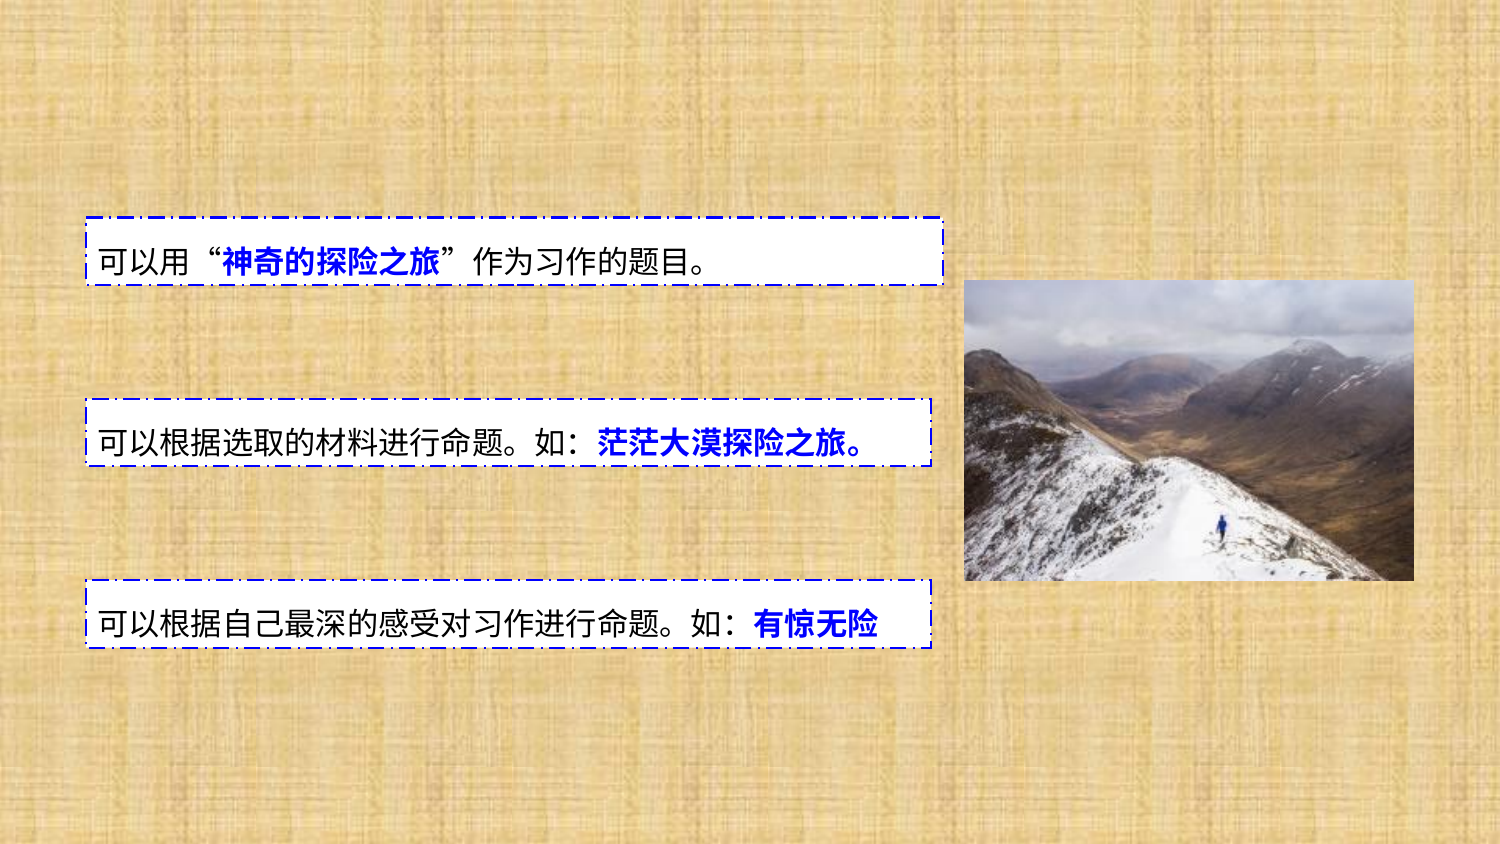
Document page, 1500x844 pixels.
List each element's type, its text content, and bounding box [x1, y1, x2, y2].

text_box 可以根据选取的材料进行命题。如：茫茫大漠探险之旅。 [85, 398, 932, 467]
text_box 可以用“神奇的探险之旅”作为习作的题目。 [85, 216, 944, 286]
picture [0, 0, 1500, 844]
text_box 可以根据自己最深的感受对习作进行命题。如：有惊无险 [85, 579, 932, 649]
